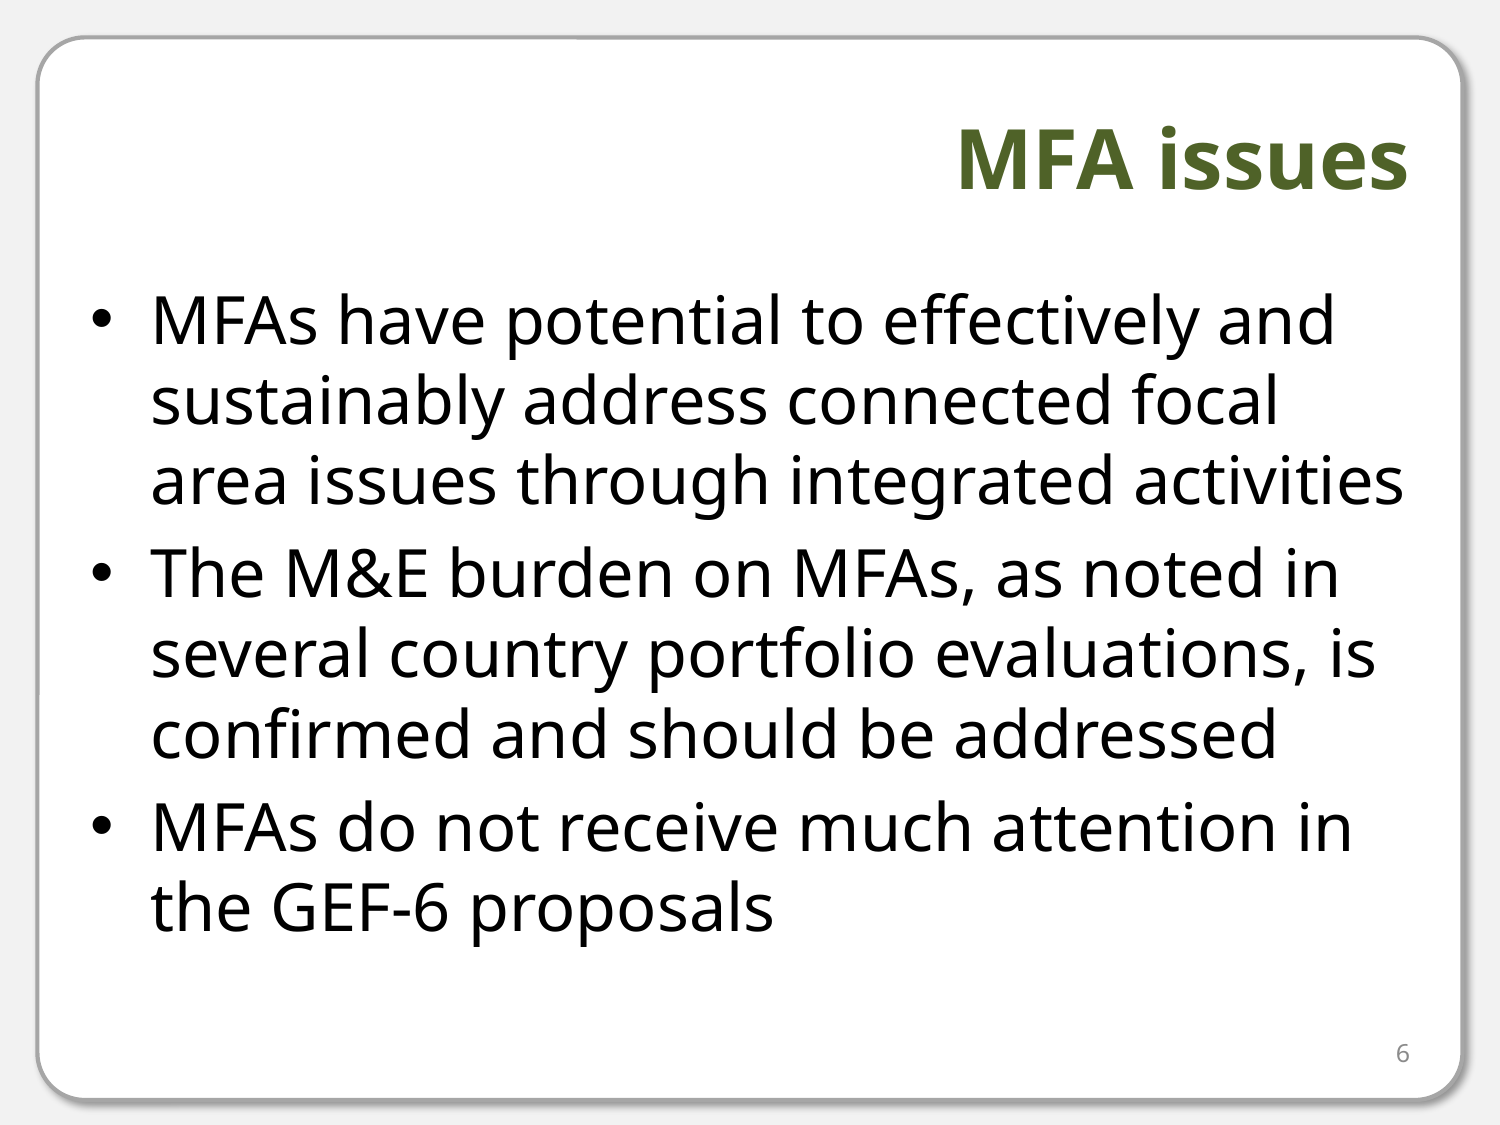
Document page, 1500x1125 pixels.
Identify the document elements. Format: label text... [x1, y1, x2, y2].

slide_number 6 [1074, 1025, 1425, 1085]
list MFAs have potential to effectively and sustainably address connected focal area issues through integrated activities The M&E burden on MFAs, as noted in several country portfolio evaluations, is confirmed and should be addressed MFAs do not receive much attention in the GEF-6 proposals [75, 270, 1425, 1013]
title MFA issues [75, 62, 1425, 250]
